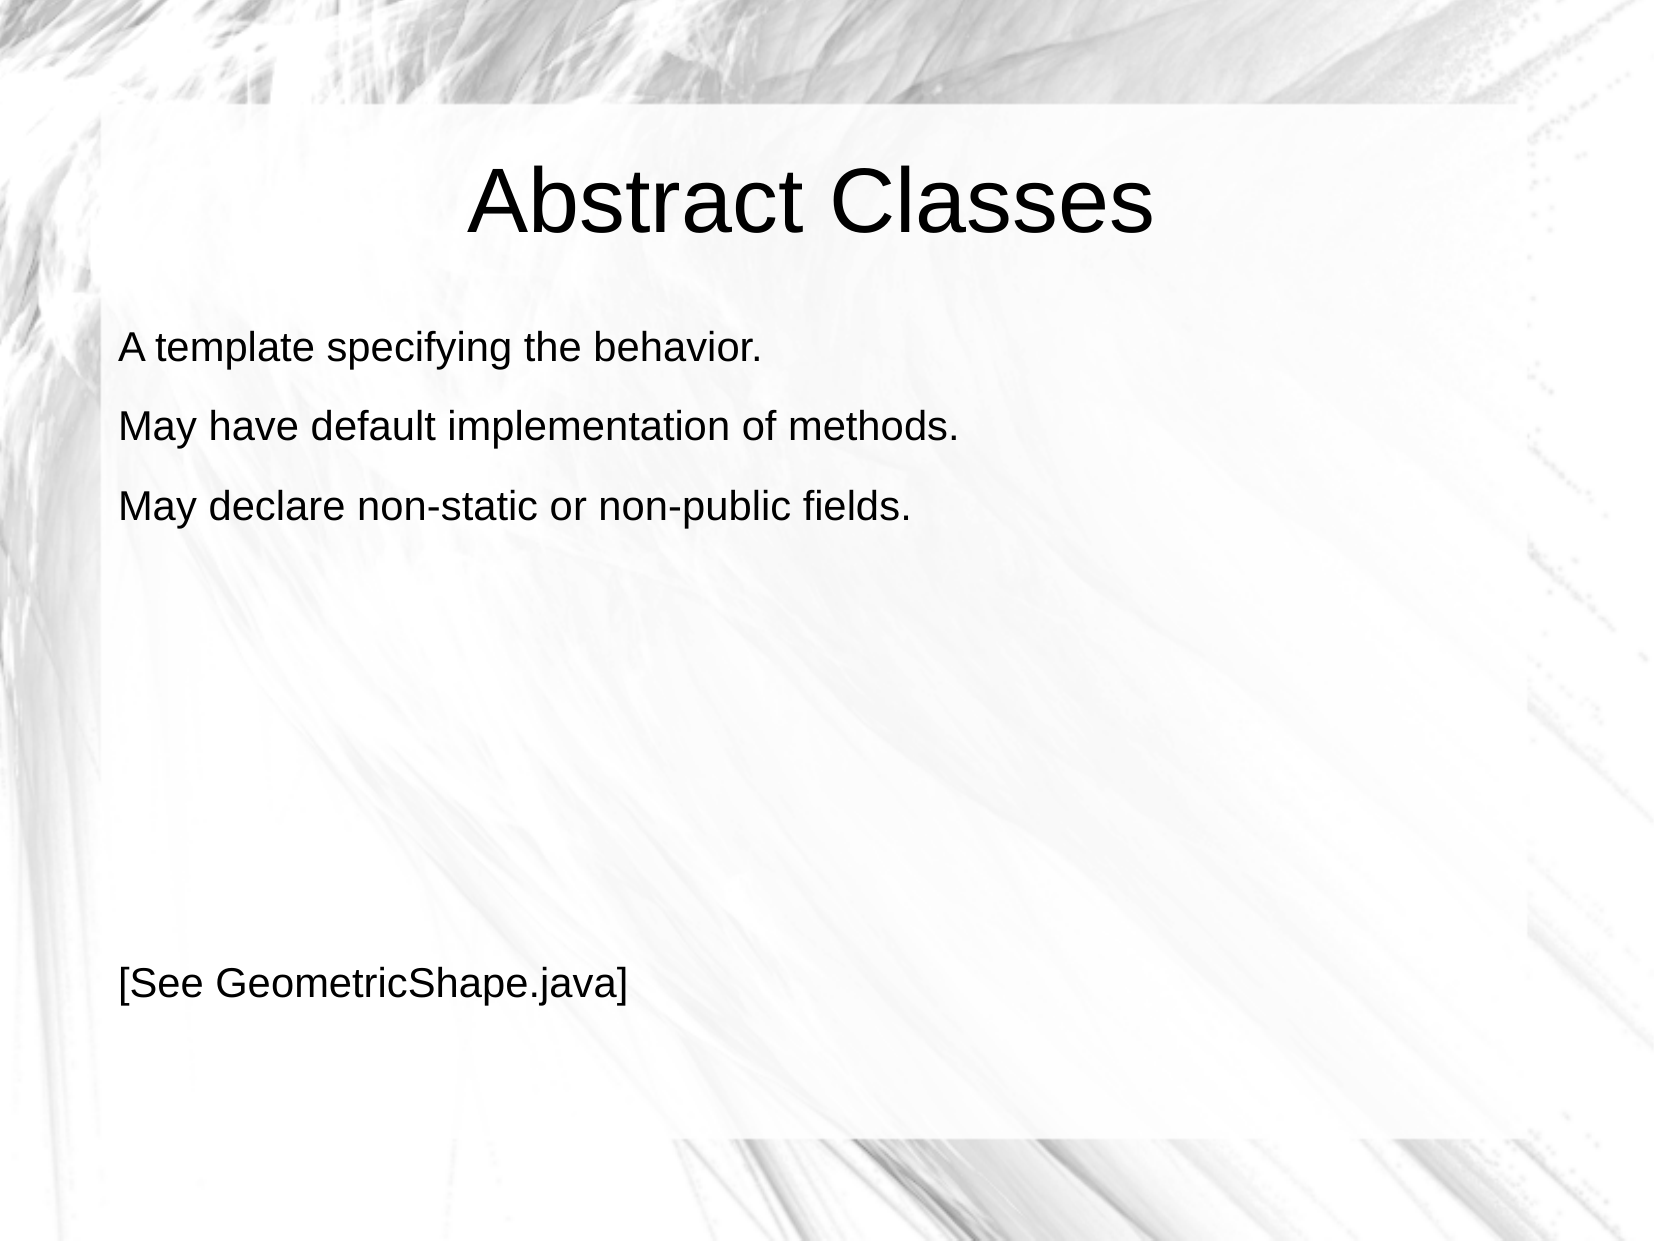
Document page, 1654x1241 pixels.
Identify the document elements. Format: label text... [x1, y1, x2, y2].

picture [0, 0, 1654, 1241]
title Abstract Classes [118, 112, 1506, 281]
list A template specifying the behavior. May have default implementation of methods. May declare non-static or non-public fields. [See GeometricShape.java] [118, 319, 1571, 1102]
